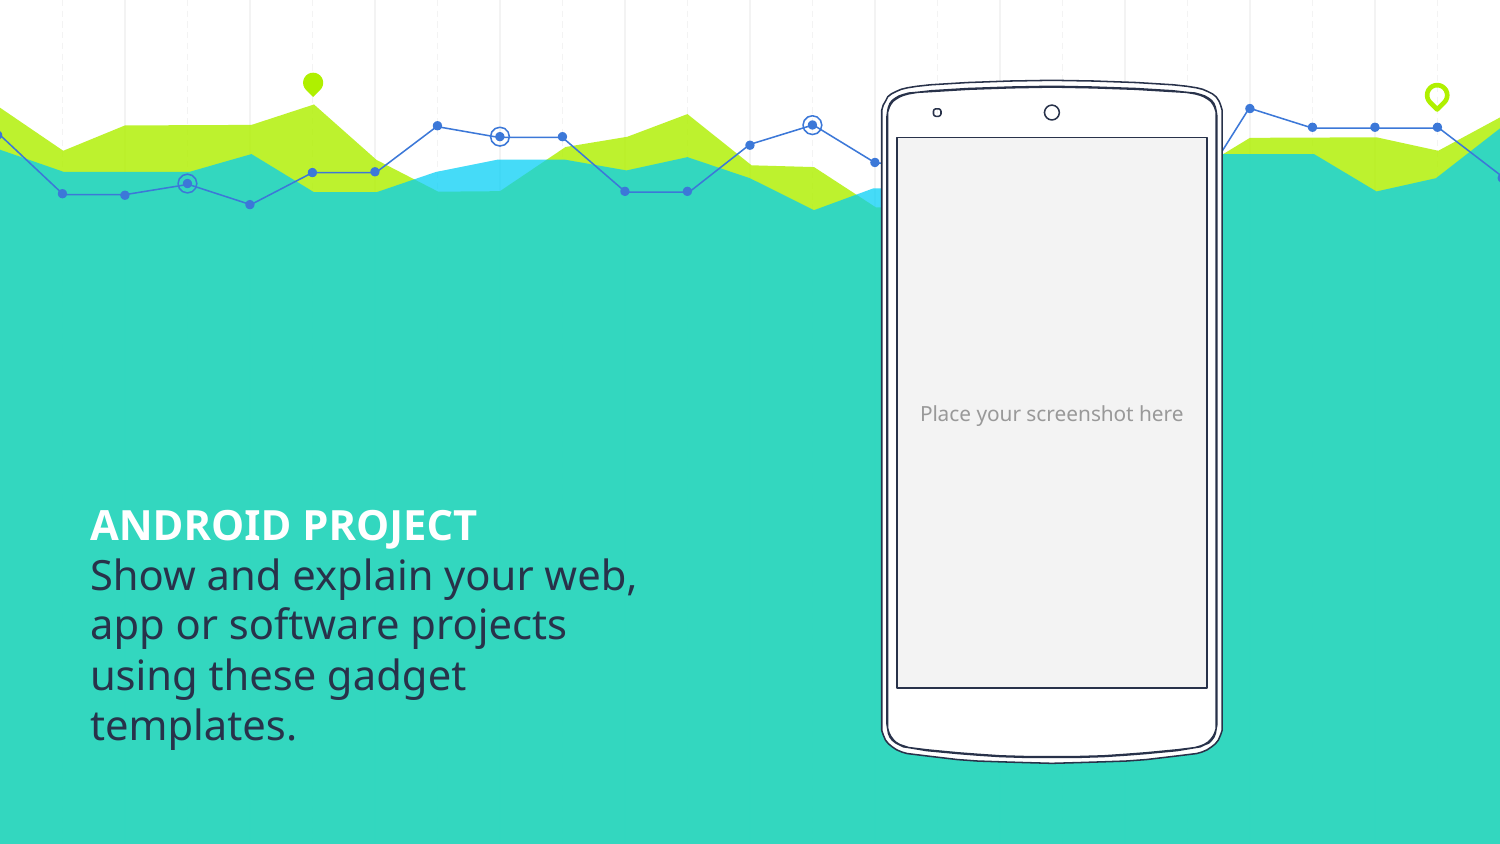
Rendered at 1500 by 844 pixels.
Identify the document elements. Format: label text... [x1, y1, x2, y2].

list ANDROID PROJECT Show and explain your web, app or software projects using these gadget templates. [75, 353, 662, 764]
text_box Place your screenshot here [897, 137, 1207, 689]
text_box [881, 80, 1223, 764]
